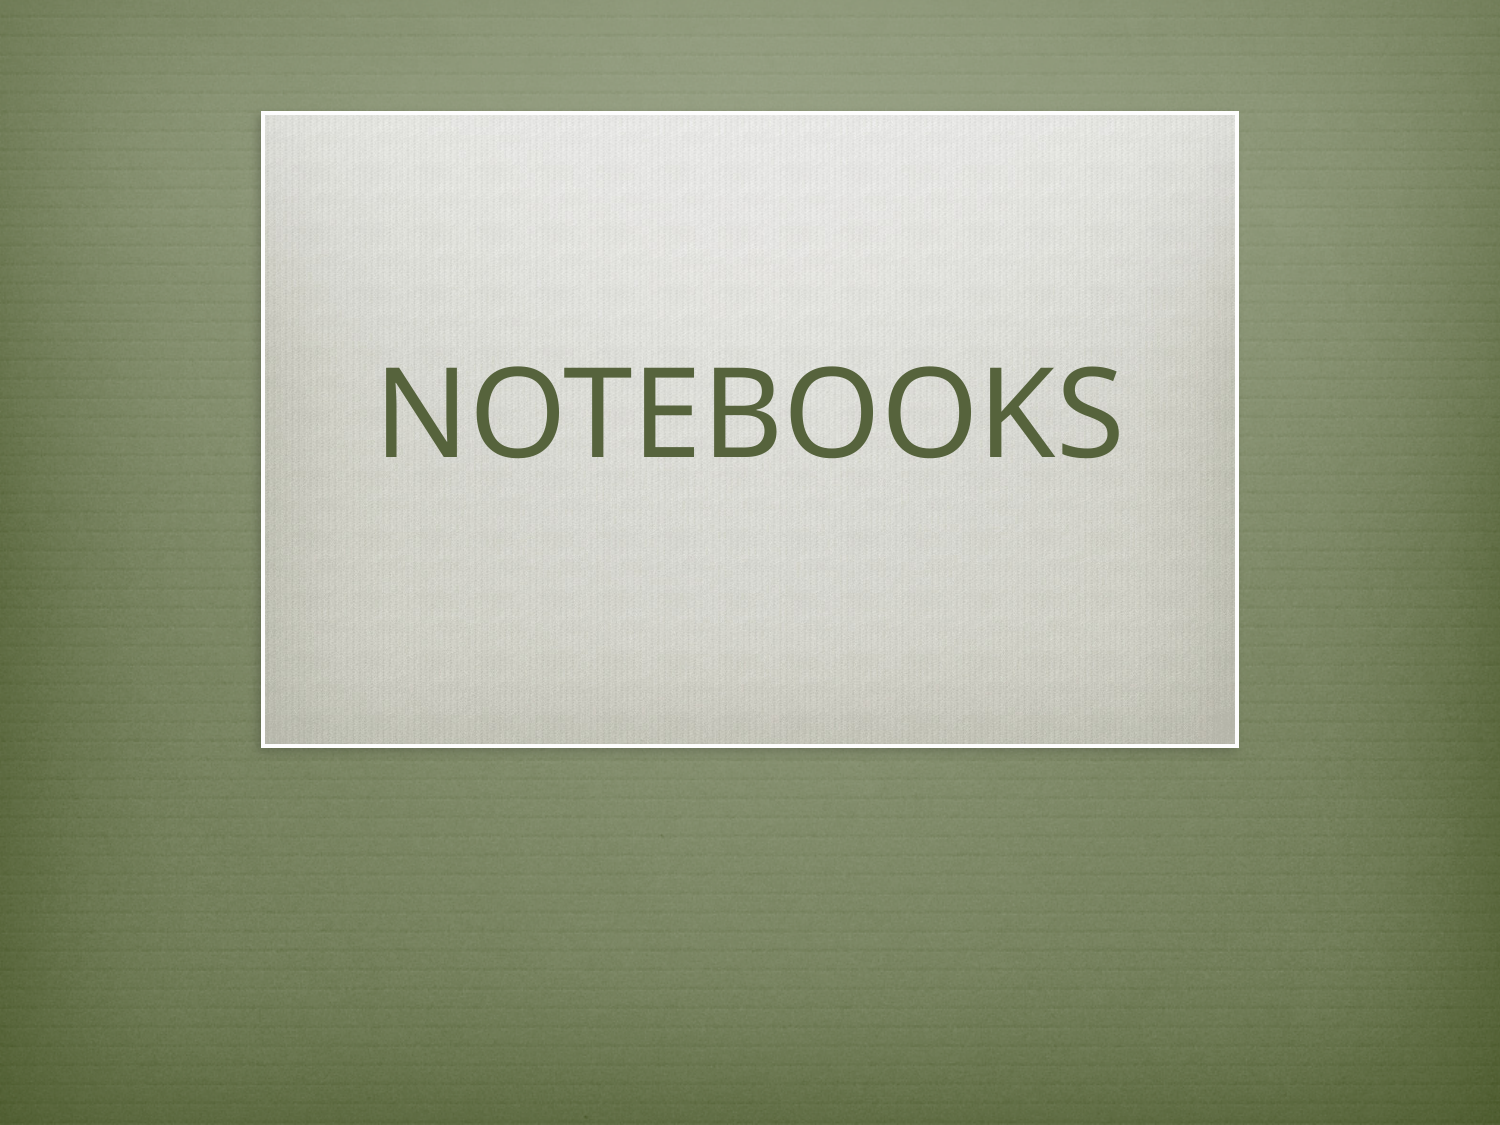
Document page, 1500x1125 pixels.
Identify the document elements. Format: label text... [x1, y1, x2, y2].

picture [265, 115, 1235, 744]
title NOTEBOOKS [280, 187, 1220, 491]
